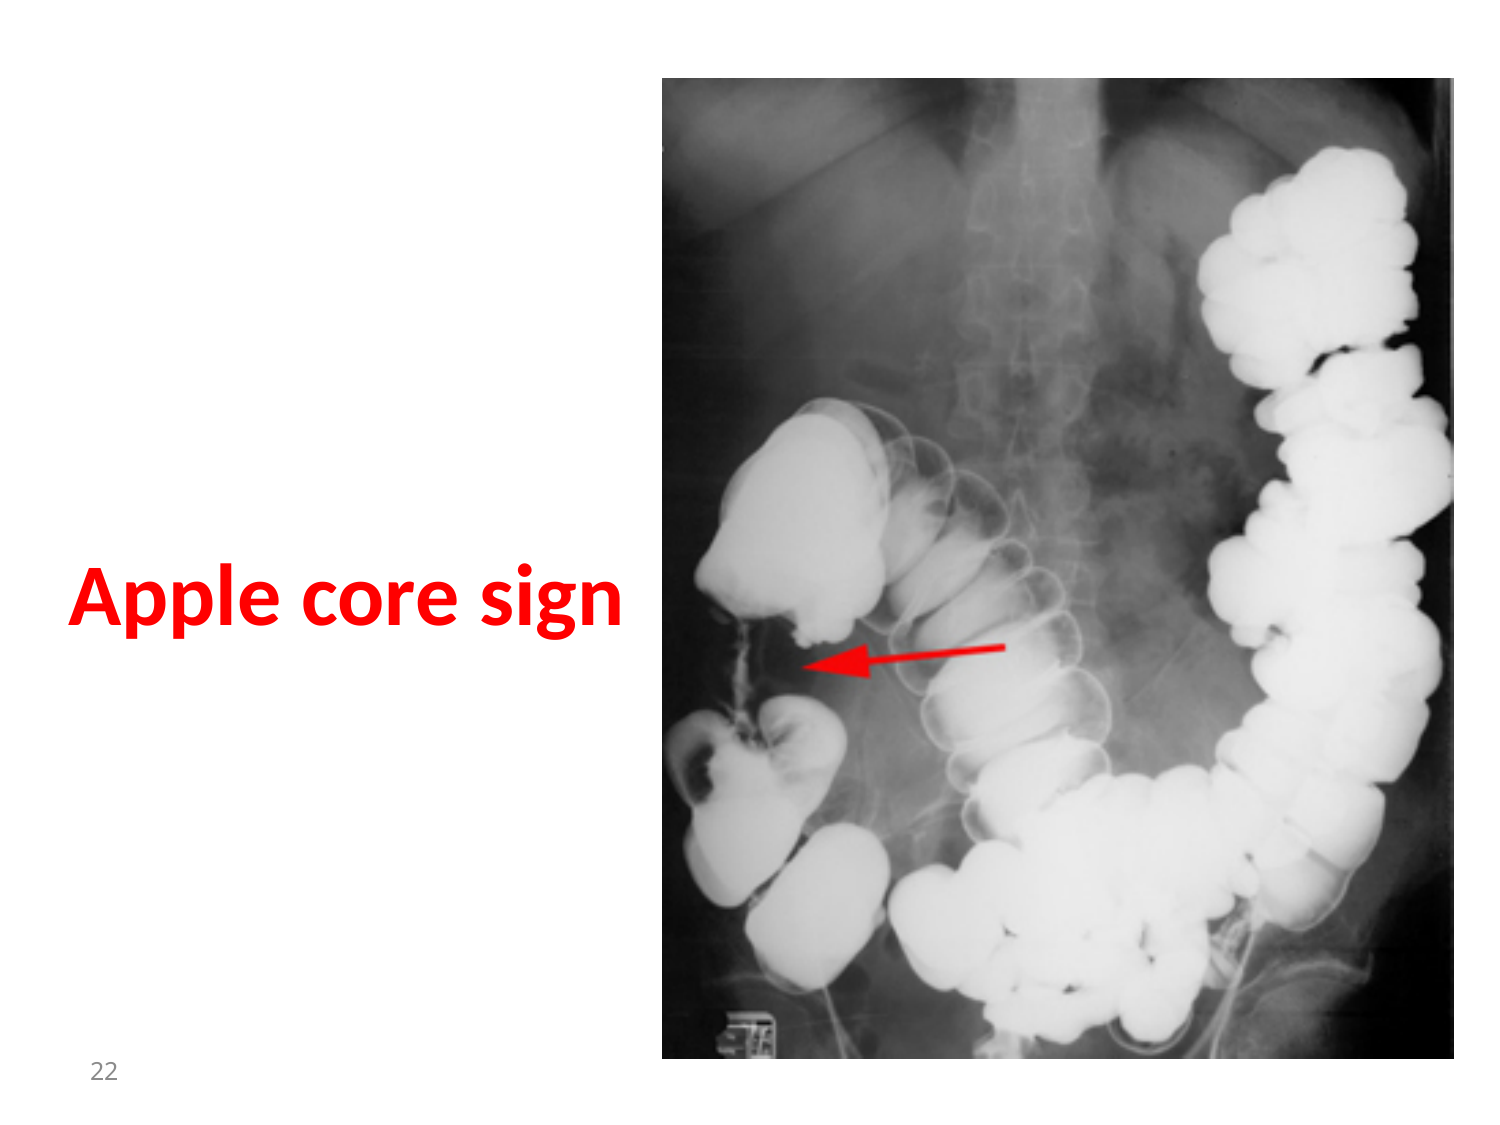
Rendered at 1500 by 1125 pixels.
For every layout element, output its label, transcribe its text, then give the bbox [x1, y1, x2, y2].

title Apple core sign [53, 529, 644, 652]
picture [661, 77, 1454, 1059]
slide_number 22 [75, 1042, 425, 1103]
